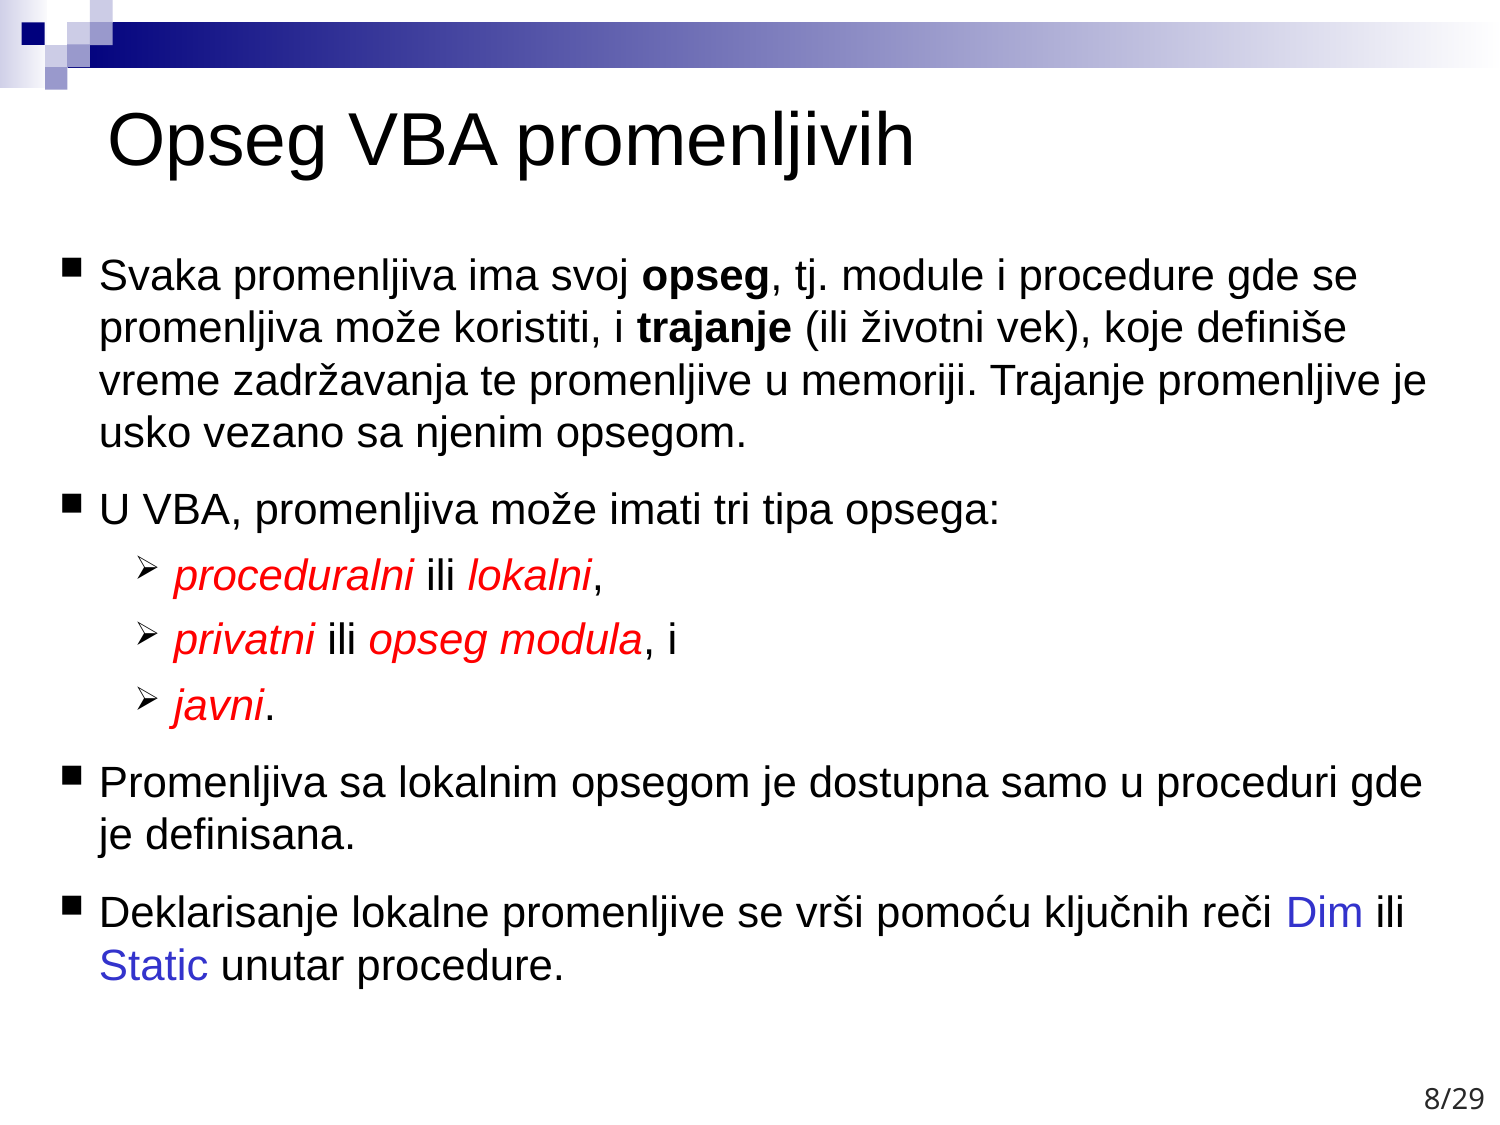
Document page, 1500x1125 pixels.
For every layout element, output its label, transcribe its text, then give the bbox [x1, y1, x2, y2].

title Opseg VBA promenljivih [92, 75, 938, 197]
text_box Svaka promenljiva ima svoj opseg, tj. module i procedure gde se promenljiva može koristiti, i trajanje (ili životni vek), koje definiše vreme zadržavanja te promenljive u memoriji. Trajanje promenljive je usko vezano sa njenim opsegom. U VBA, promenljiva može imati tri tipa opsega: proceduralni ili lokalni, privatni ili opseg modula, i javni. Promenljiva sa lokalnim opsegom je dostupna samo u proceduri gde je definisana. Deklarisanje lokalne promenljive se vrši pomoću ključnih reči Dim ili Static unutar procedure. [50, 238, 1453, 1049]
text_box 8/29 [1374, 1072, 1500, 1123]
